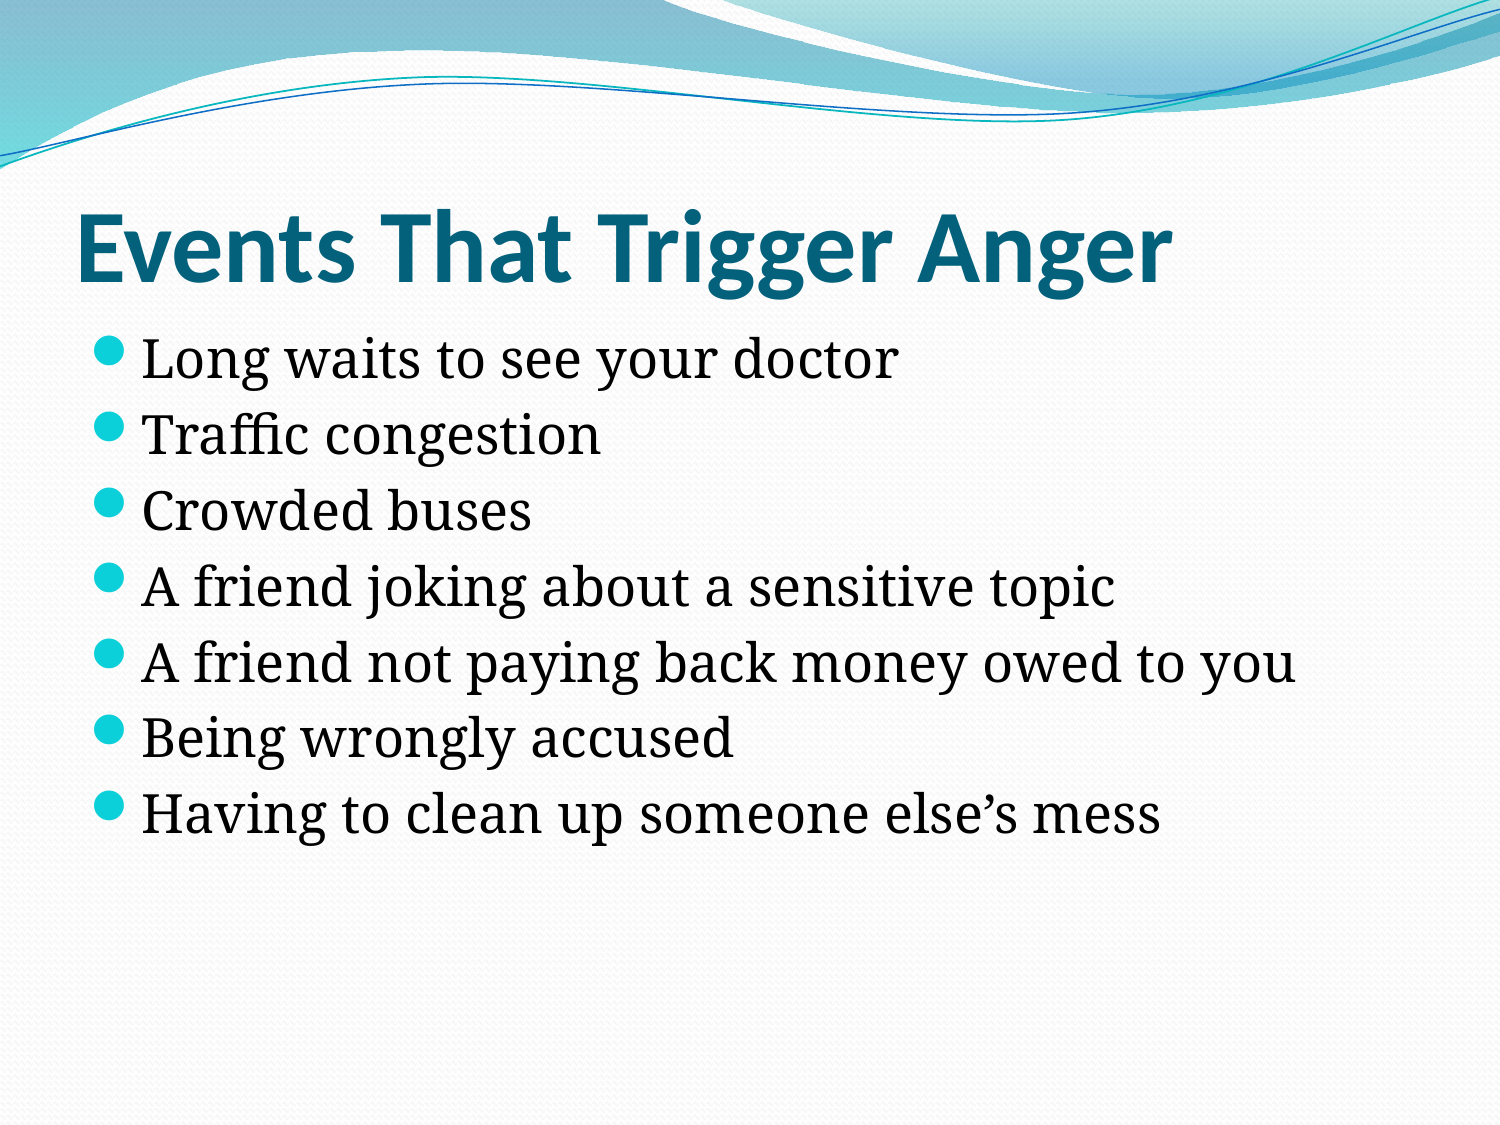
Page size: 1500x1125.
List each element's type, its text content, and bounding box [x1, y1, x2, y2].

list Long waits to see your doctor Traffic congestion Crowded buses A friend joking about a sensitive topic A friend not paying back money owed to you Being wrongly accused Having to clean up someone else’s mess [75, 317, 1425, 1038]
title Events That Trigger Anger [75, 115, 1425, 303]
